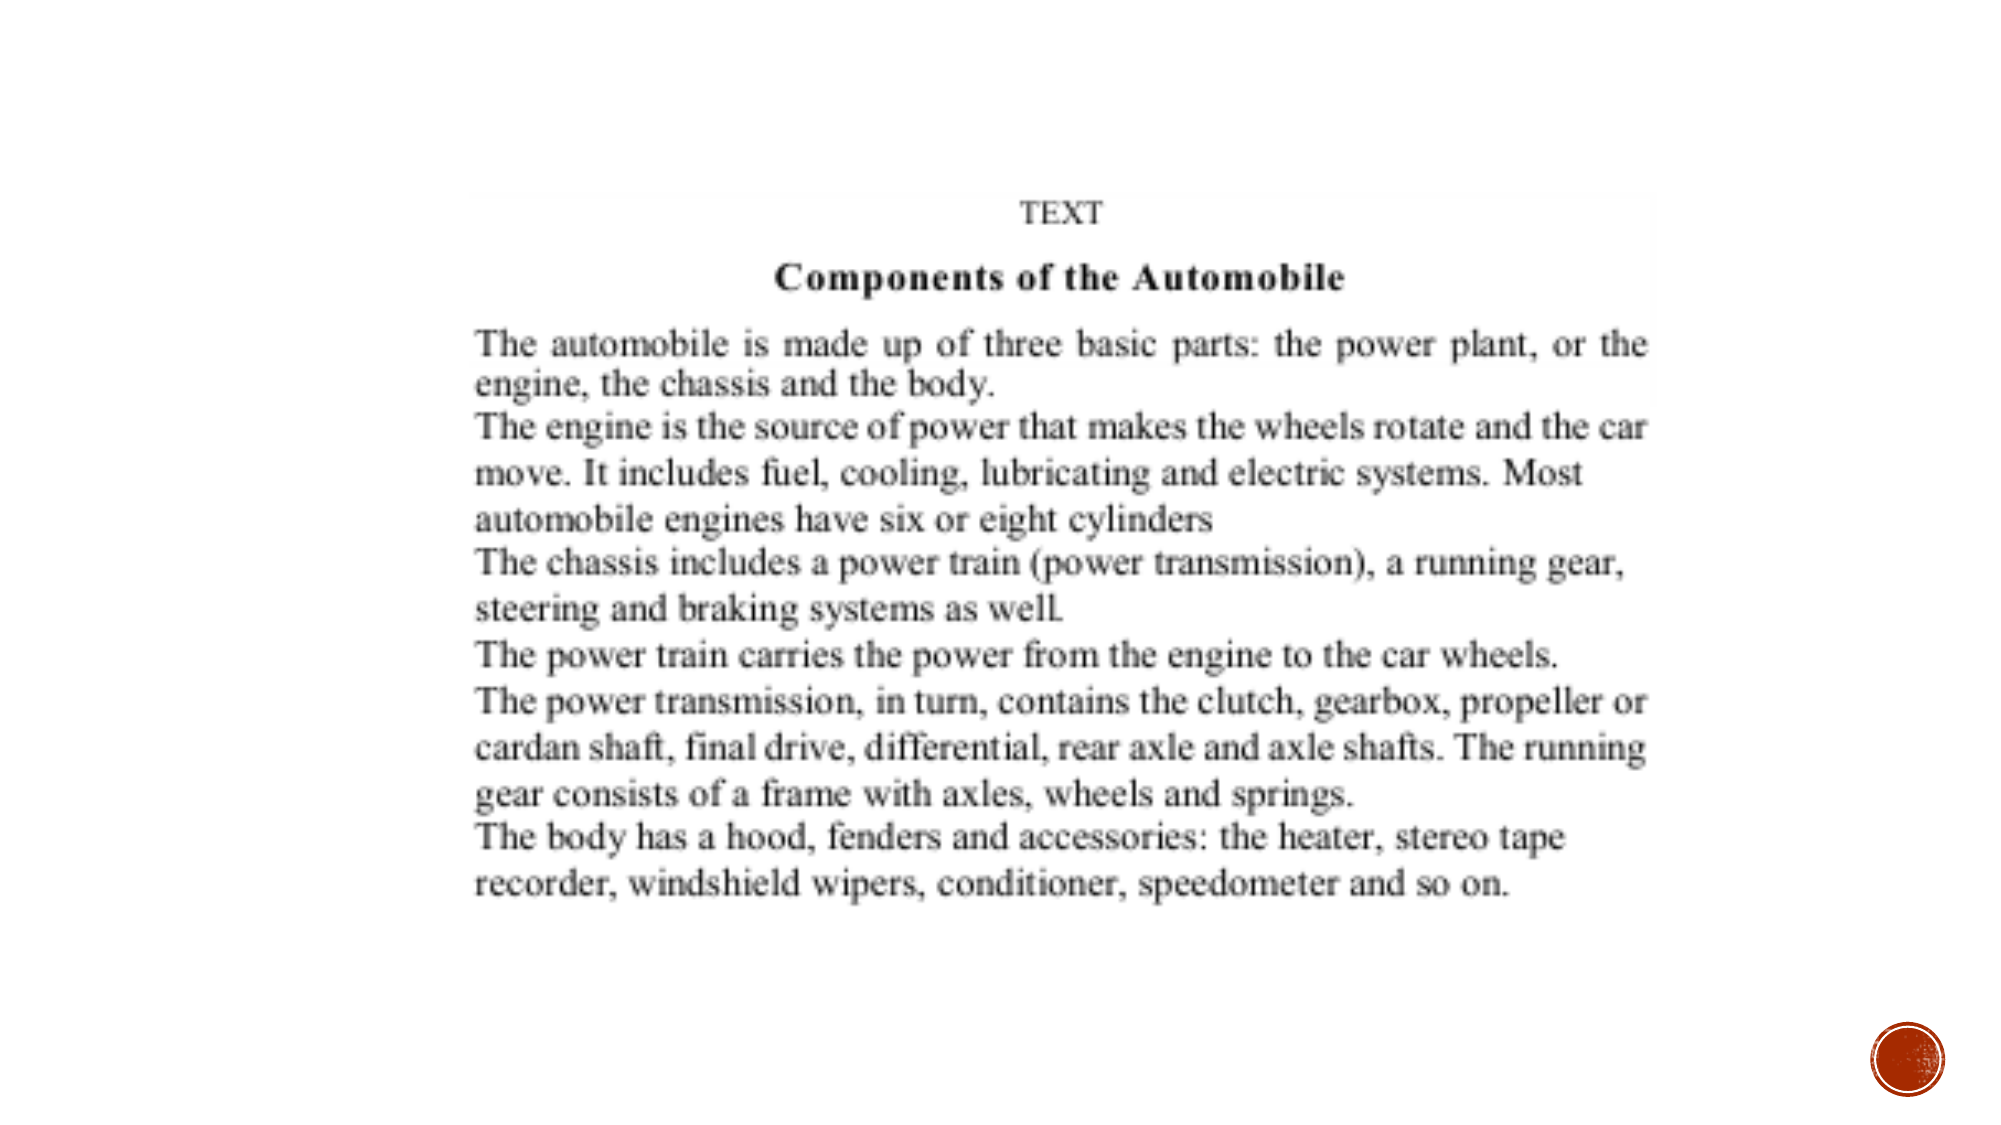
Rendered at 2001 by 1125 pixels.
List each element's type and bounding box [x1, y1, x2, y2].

picture [336, 182, 1726, 933]
